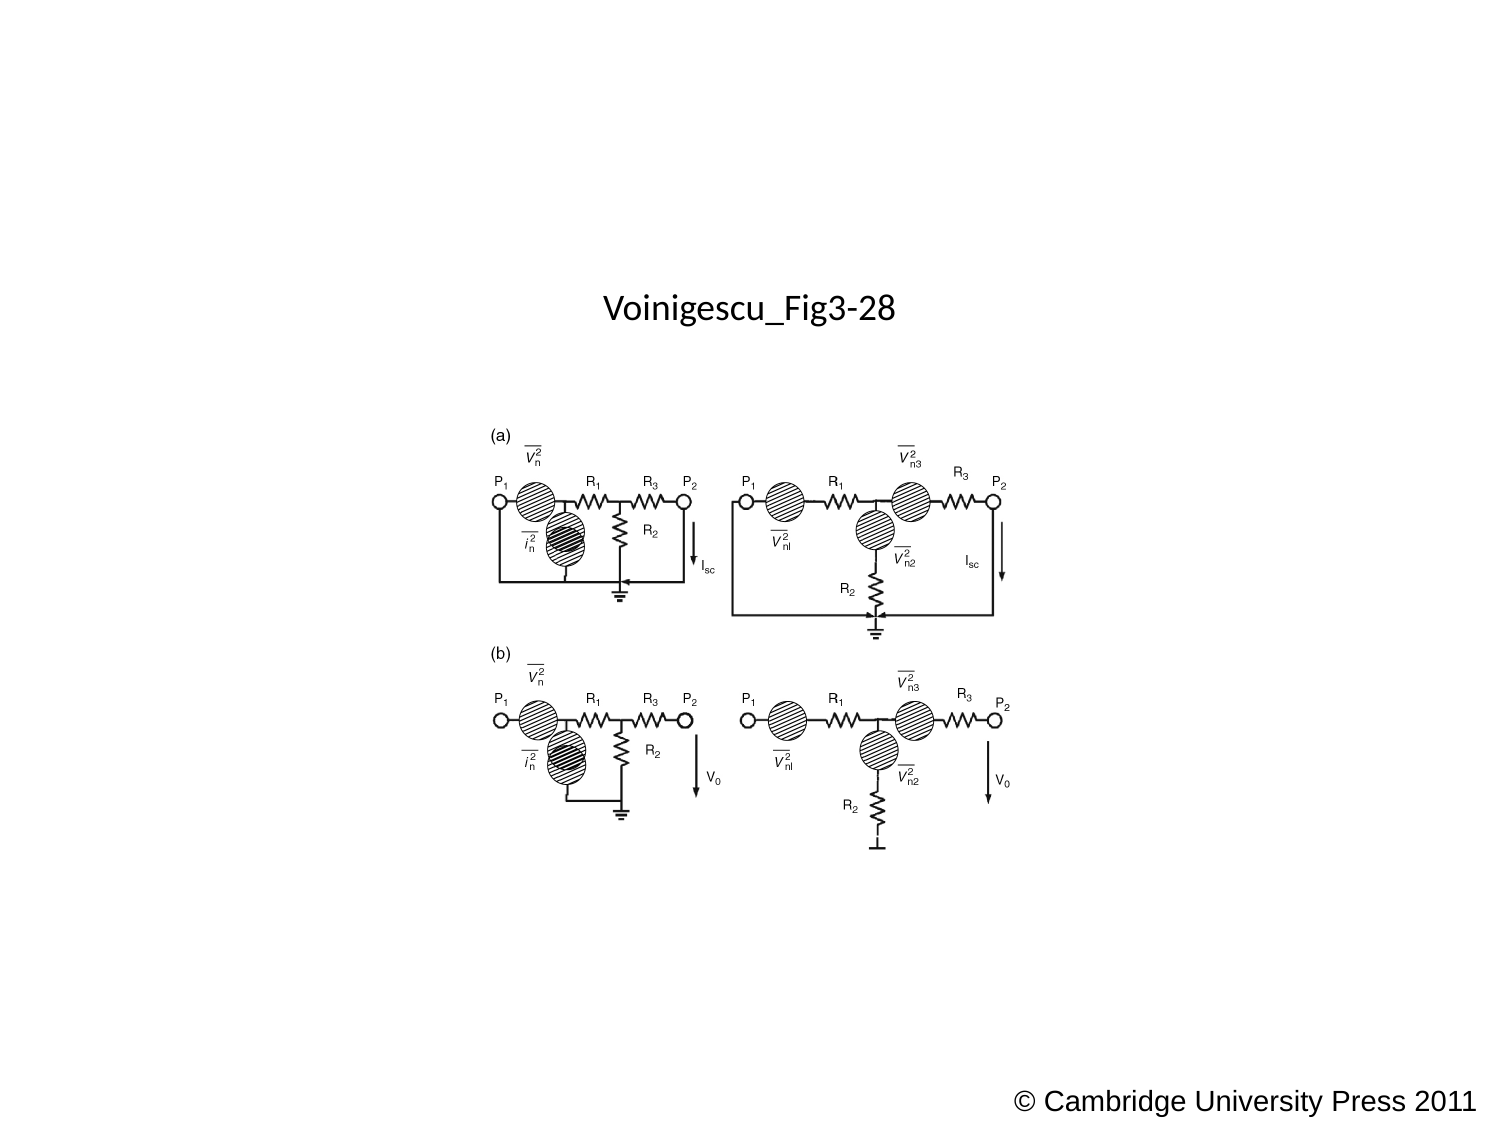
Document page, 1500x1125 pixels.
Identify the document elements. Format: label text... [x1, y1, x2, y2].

text_box © Cambridge University Press 2011 [907, 1074, 1493, 1125]
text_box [490, 275, 1010, 850]
